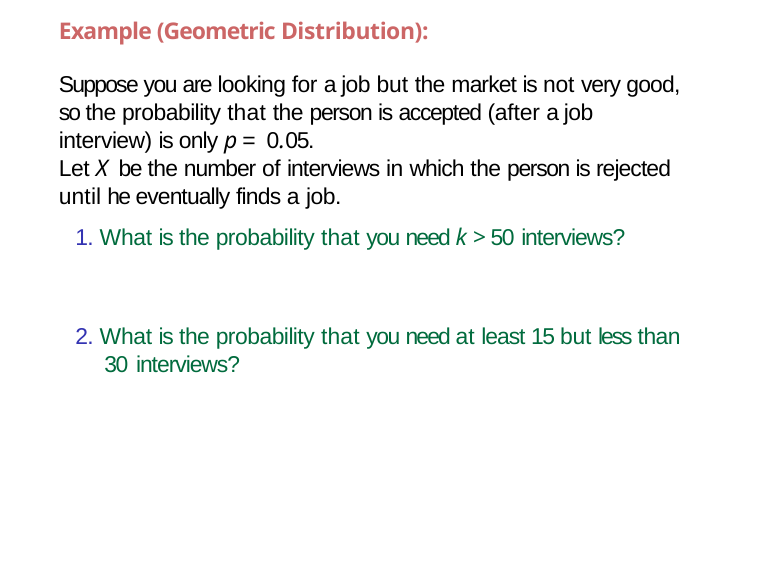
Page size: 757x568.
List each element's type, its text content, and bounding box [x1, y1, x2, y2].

text_box 2. What is the probability that you need at least 15 but less than 30 interviews? [73, 319, 699, 377]
text_box Example (Geometric Distribution): Suppose you are looking for a job but the market is not very good, so the probability that the person is accepted (after a job interview) is only p = 0.05. Let X be the number of interviews in which the person is rejected until he eventually finds a job. 1. What is the probability that you need k > 50 interviews? [56, 15, 698, 250]
